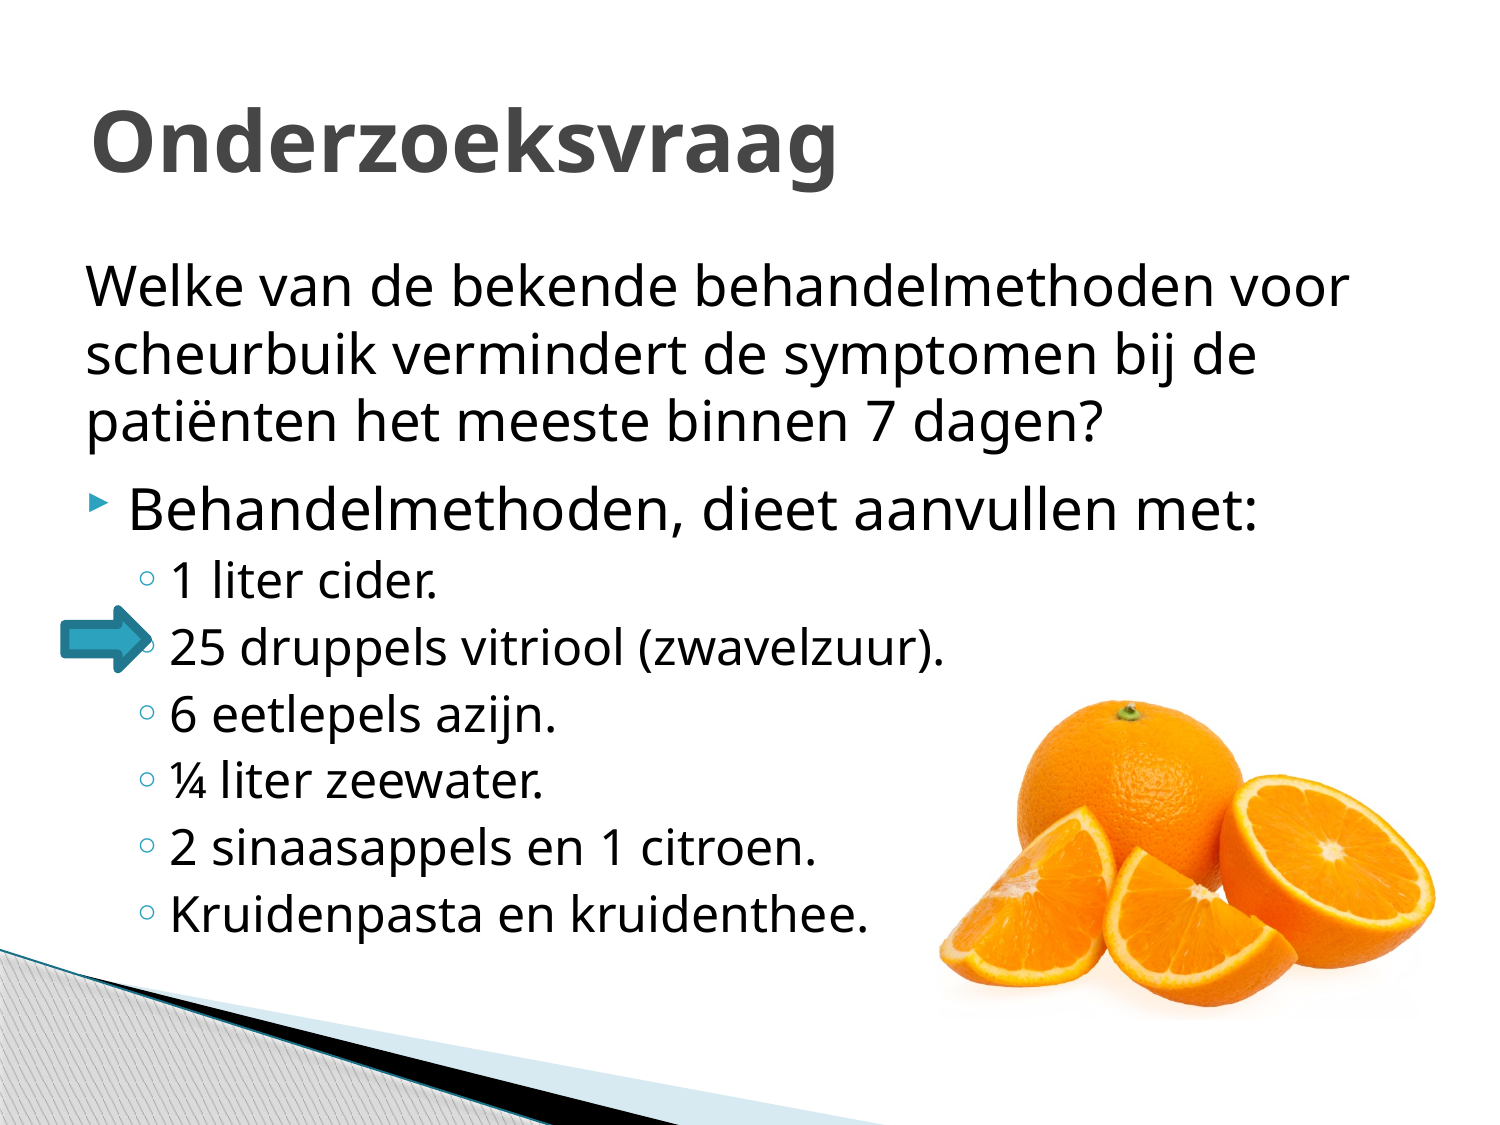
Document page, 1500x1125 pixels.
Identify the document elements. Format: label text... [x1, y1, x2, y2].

text_box [60, 605, 153, 674]
title Onderzoeksvraag [75, 45, 1425, 233]
picture [926, 686, 1448, 1021]
list Welke van de bekende behandelmethoden voor scheurbuik vermindert de symptomen bij de patiënten het meeste binnen 7 dagen? Behandelmethoden, dieet aanvullen met: 1 liter cider. 25 druppels vitriool (zwavelzuur). 6 eetlepels azijn. ¼ liter zeewater. 2 sinaasappels en 1 citroen. Kruidenpasta en kruidenthee. [53, 243, 1447, 1125]
